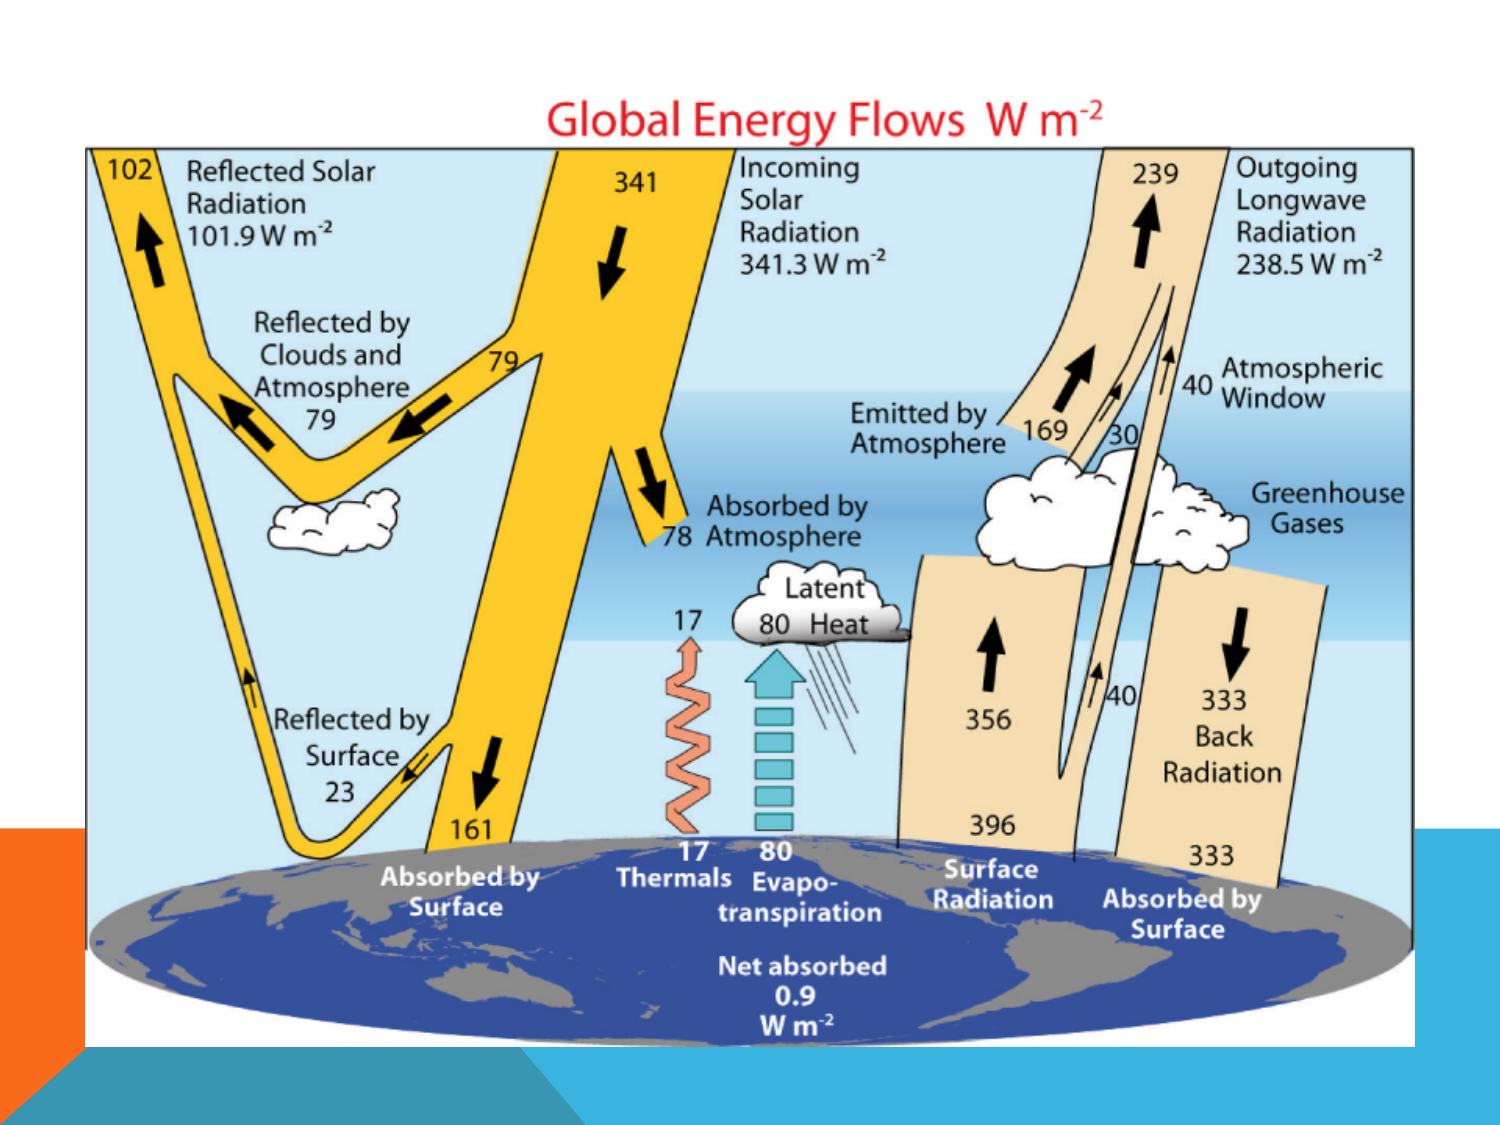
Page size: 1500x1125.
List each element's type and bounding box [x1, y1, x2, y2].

picture [84, 77, 1415, 1048]
